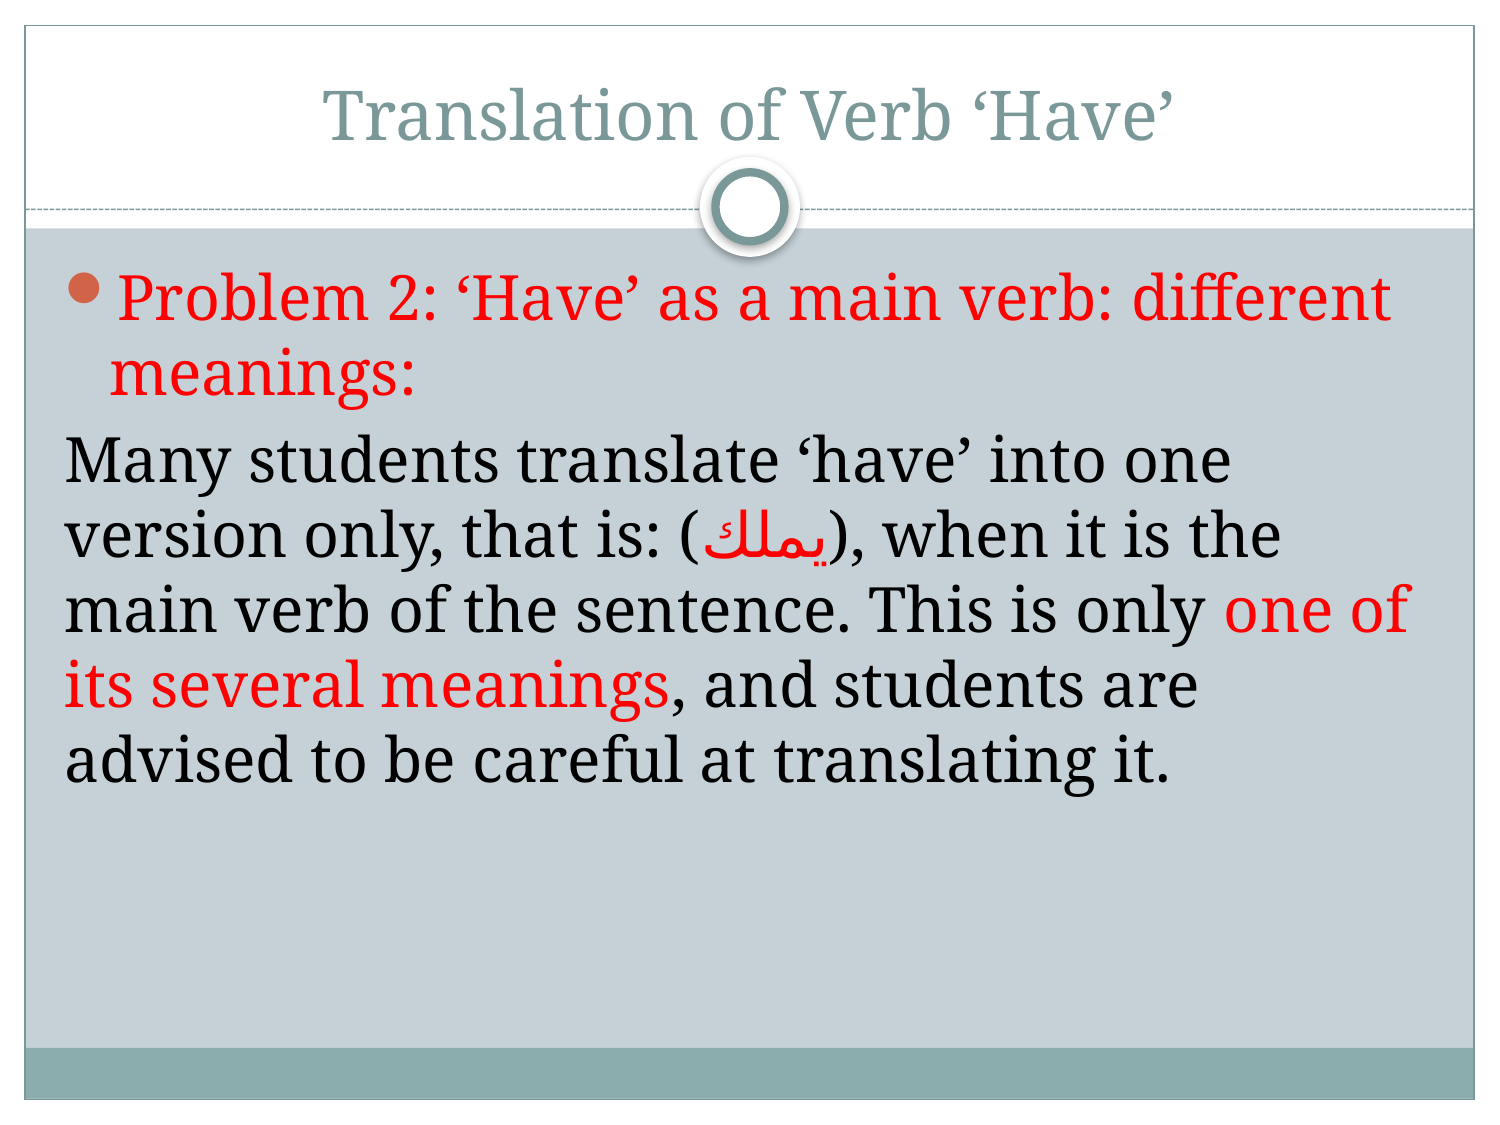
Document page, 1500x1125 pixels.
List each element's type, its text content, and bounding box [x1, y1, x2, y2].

list Problem 2: ‘Have’ as a main verb: different meanings: Many students translate ‘have’ into one version only, that is: (يملك), when it is the main verb of the sentence. This is only one of its several meanings, and students are advised to be careful at translating it. [49, 250, 1445, 1001]
title Translation of Verb ‘Have’ [49, 37, 1450, 162]
